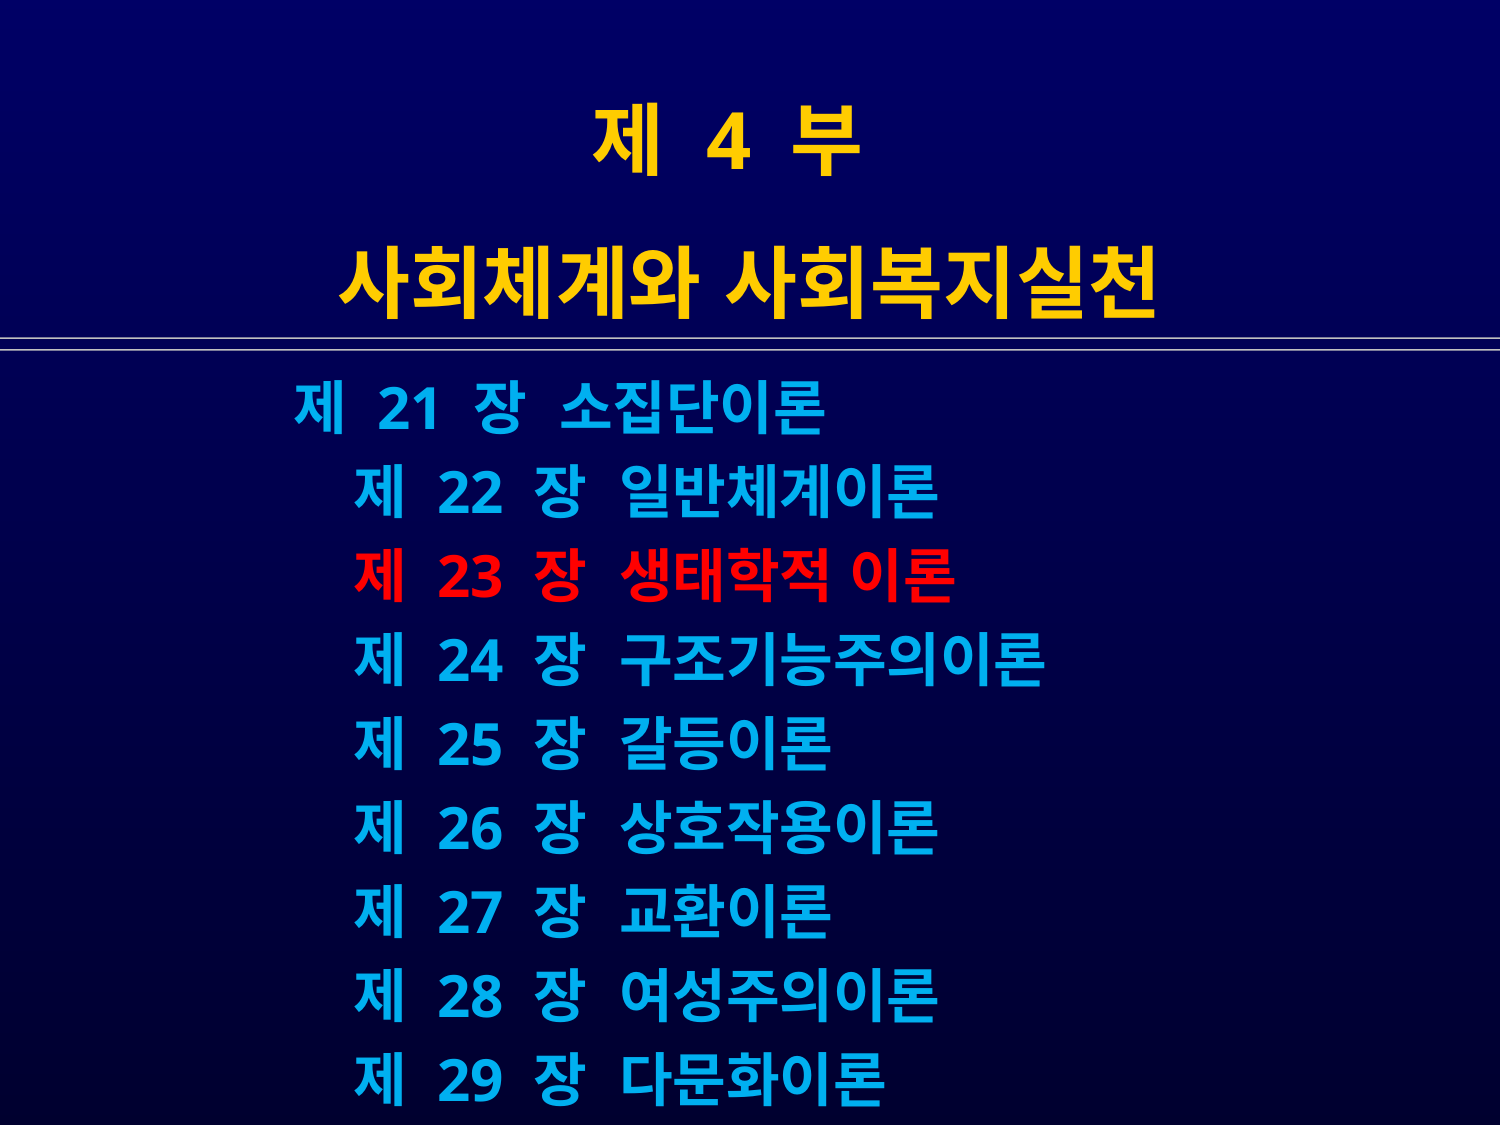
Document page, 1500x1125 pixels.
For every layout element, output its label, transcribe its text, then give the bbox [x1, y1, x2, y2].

text_box 제 21 장 소집단이론 제 22 장 일반체계이론 제 23 장 생태학적 이론 제 24 장 구조기능주의이론 제 25 장 갈등이론 제 26 장 상호작용이론 제 27 장 교환이론 제 28 장 여성주의이론 제 29 장 다문화이론 [0, 350, 1500, 1121]
title 제 4 부 사회체계와 사회복지실천 [0, 33, 1500, 338]
